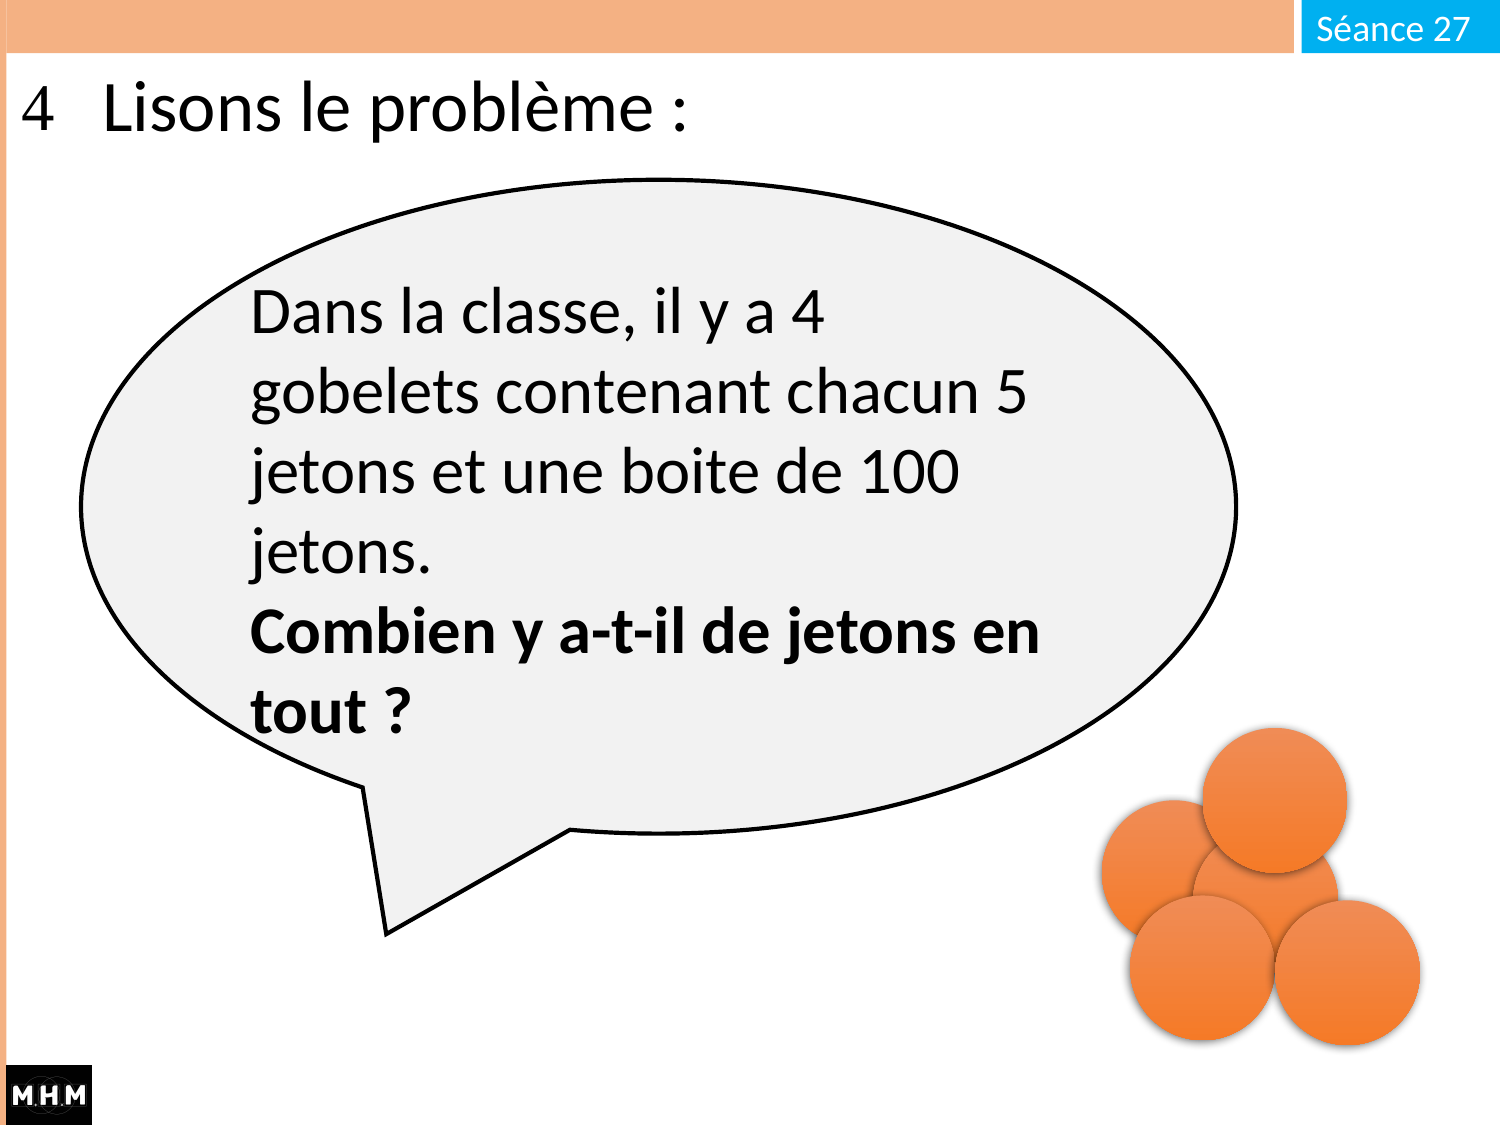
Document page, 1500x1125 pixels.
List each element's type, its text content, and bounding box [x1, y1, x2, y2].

title Lisons le problème : [87, 32, 1382, 158]
text_box [1130, 895, 1272, 1041]
picture [6, 1065, 92, 1125]
text_box [1193, 852, 1338, 935]
text_box [1202, 727, 1348, 873]
text_box [1101, 800, 1206, 931]
text_box [1275, 900, 1420, 1046]
text_box Dans la classe, il y a 4 gobelets contenant chacun 5 jetons et une boite de 100 jetons. Combien y a-t-il de jetons en tout ? [78, 177, 1239, 938]
